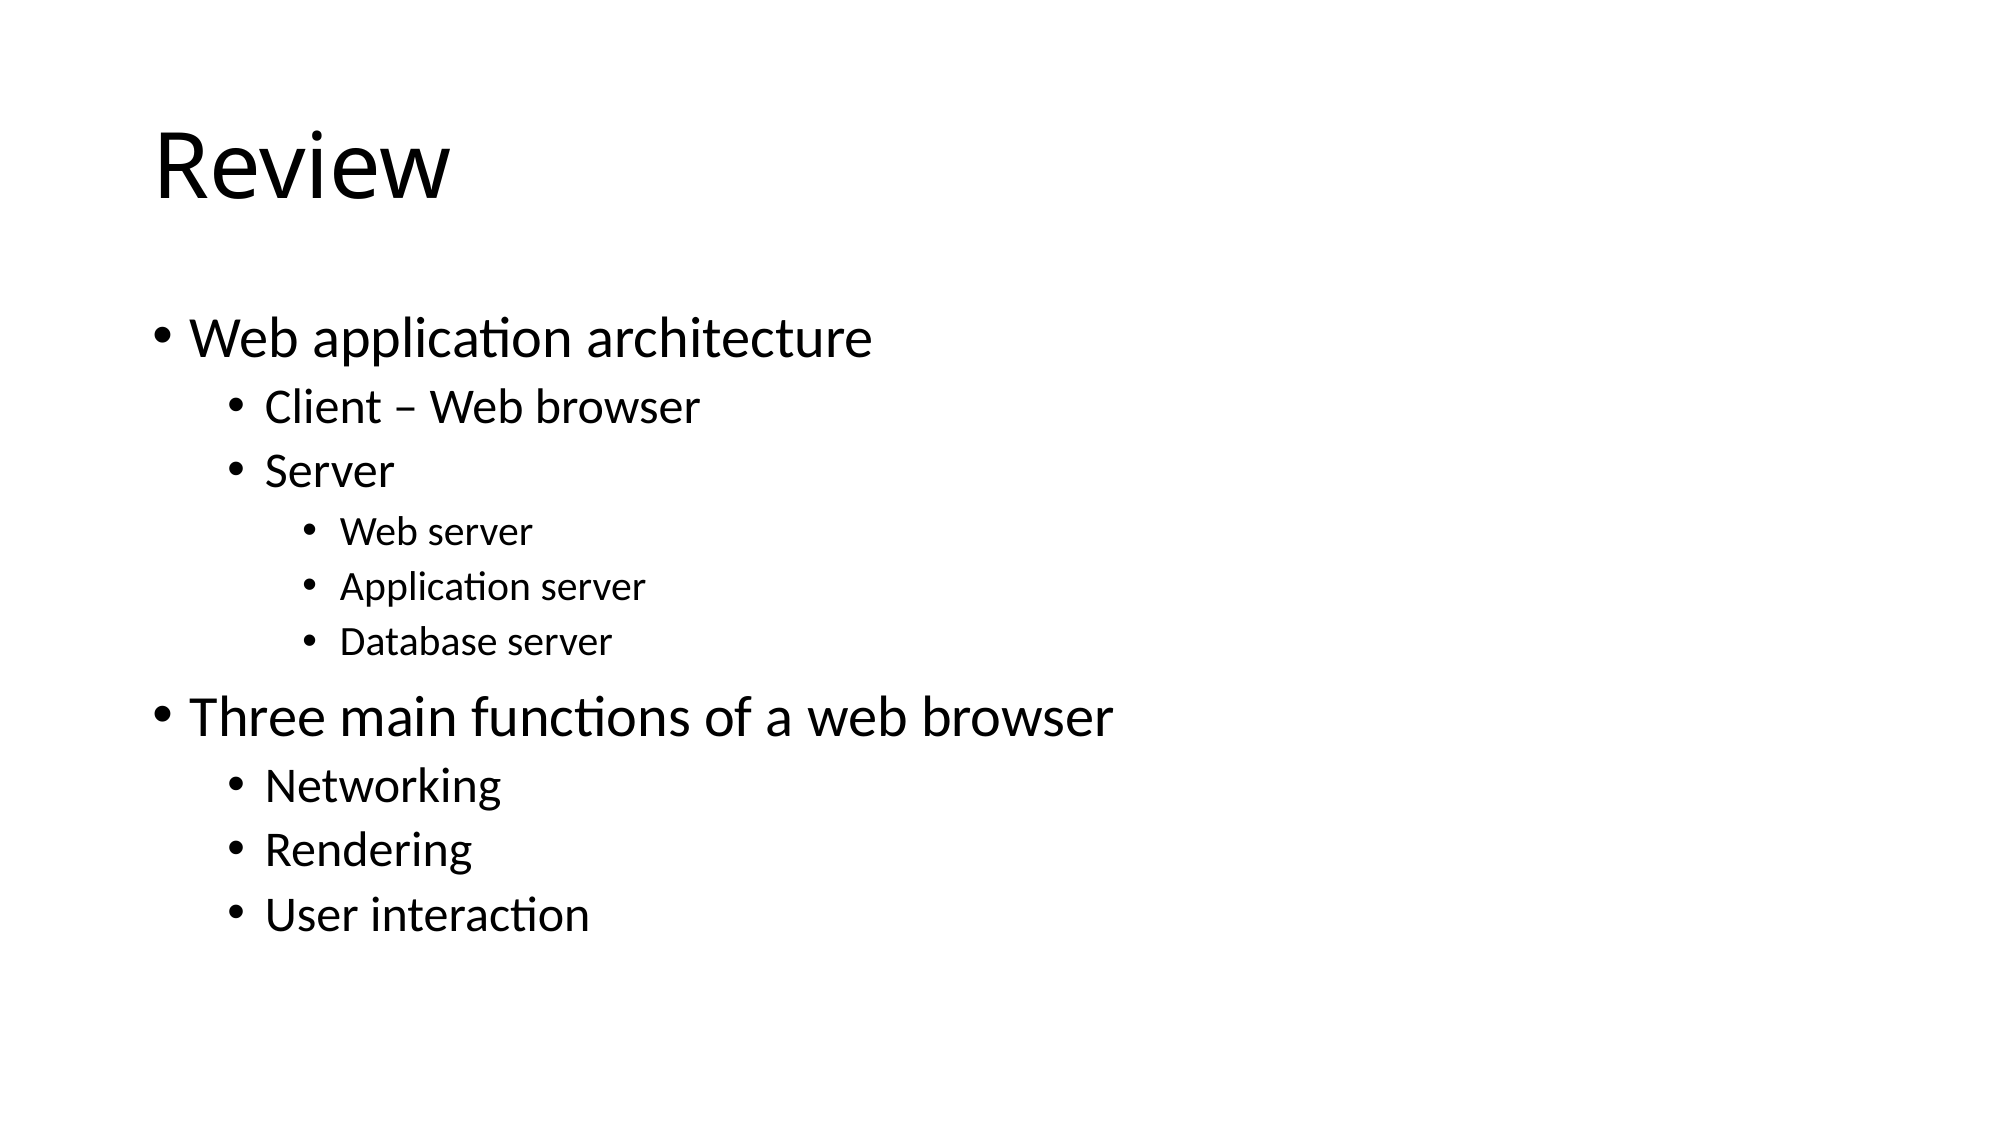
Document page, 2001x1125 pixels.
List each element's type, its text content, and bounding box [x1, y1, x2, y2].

list Web application architecture Client – Web browser Server Web server Application server Database server Three main functions of a web browser Networking Rendering User interaction [137, 299, 1863, 1014]
title Review [137, 59, 1863, 278]
